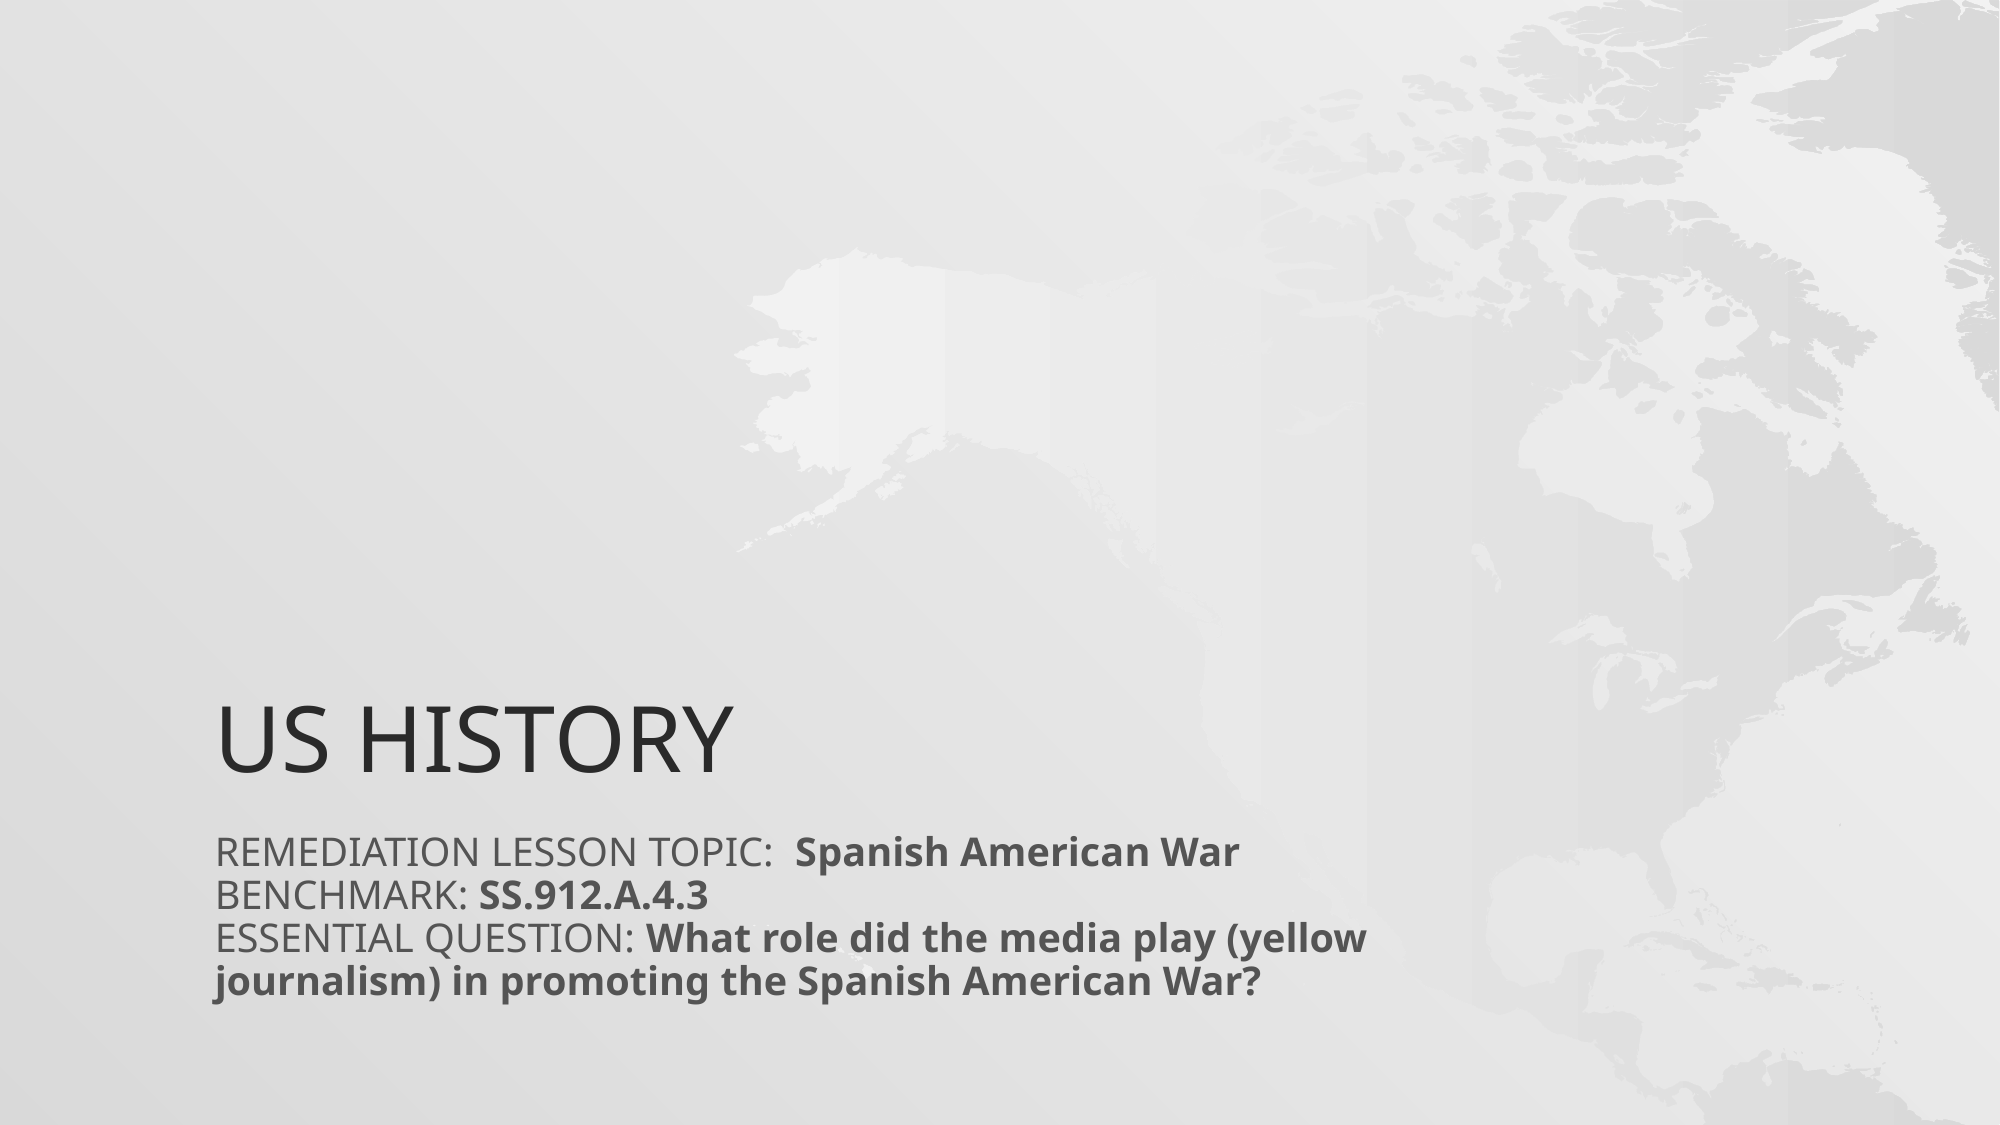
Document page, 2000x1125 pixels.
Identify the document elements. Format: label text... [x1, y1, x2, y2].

title US HISTORY [199, 299, 1800, 800]
subtitle REMEDIATION LESSON TOPIC: Spanish American War BENCHMARK: SS.912.A.4.3 ESSENTIAL QUESTION: What role did the media play (yellow journalism) in promoting the Spanish American War? [199, 825, 1488, 1013]
